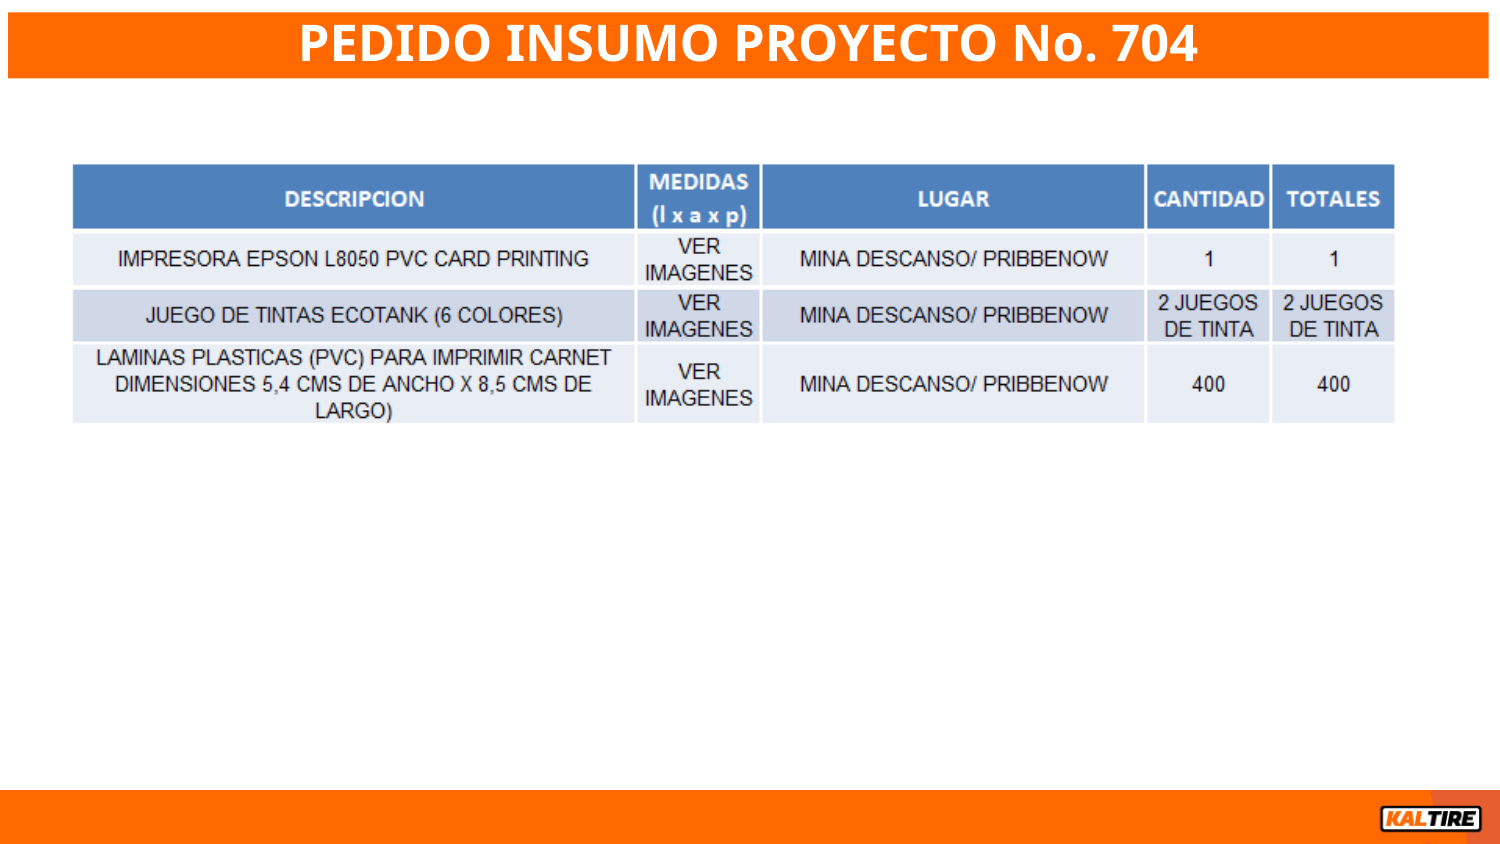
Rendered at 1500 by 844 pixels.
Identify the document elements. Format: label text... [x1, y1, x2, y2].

text_box PEDIDO INSUMO PROYECTO No. 704 [8, 12, 1489, 79]
picture [66, 160, 1404, 432]
picture [0, 790, 1500, 844]
